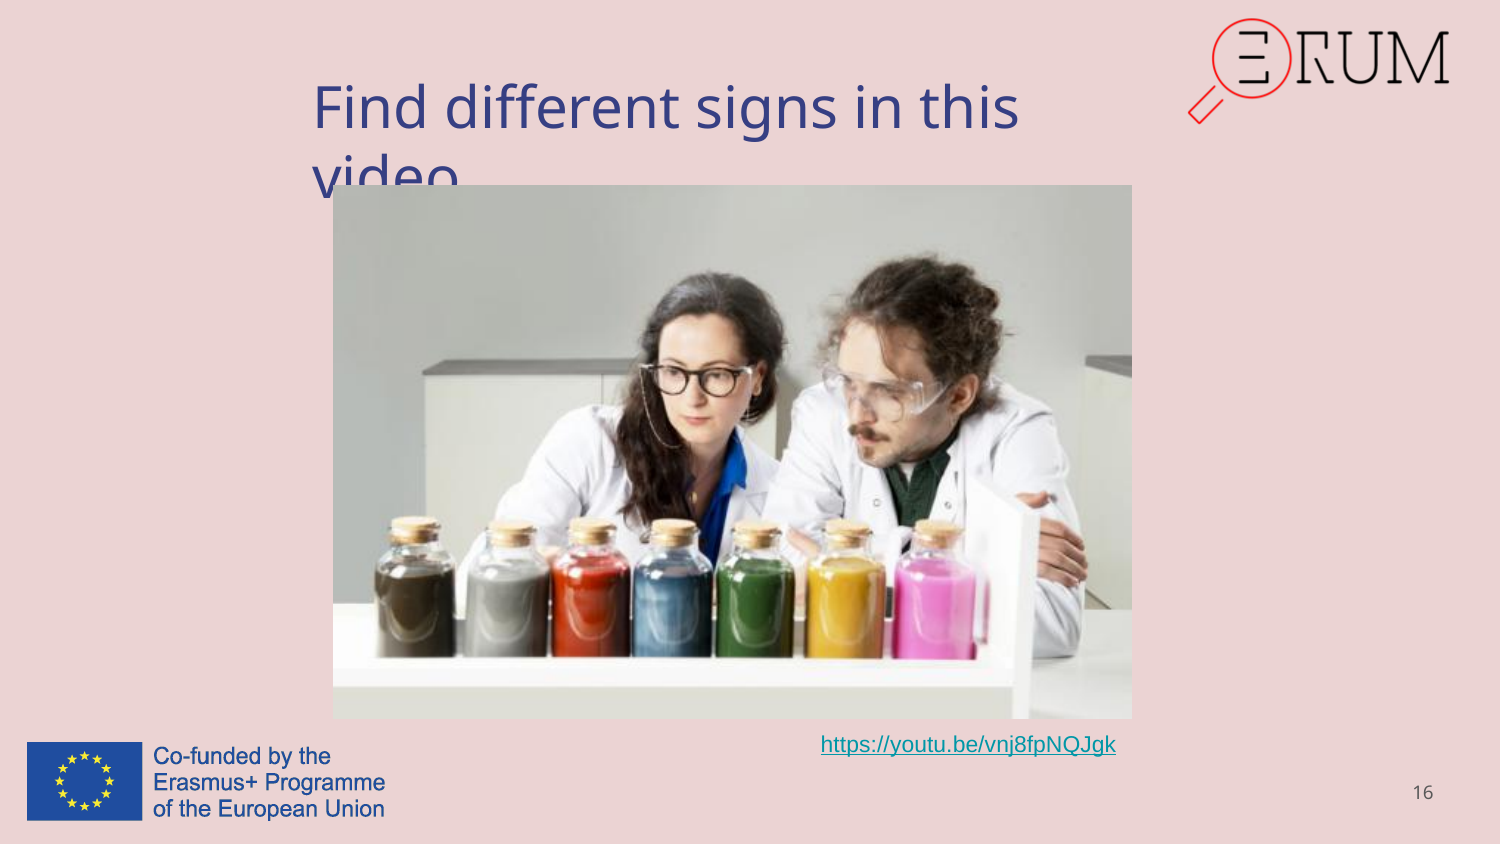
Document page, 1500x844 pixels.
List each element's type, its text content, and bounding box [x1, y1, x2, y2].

title Find different signs in this video [297, 55, 1167, 150]
picture [27, 742, 385, 821]
picture [333, 185, 1133, 719]
text_box https://youtu.be/vnj8fpNQJgk [805, 726, 1132, 800]
picture [1136, 0, 1500, 137]
slide_number 16 [1358, 761, 1449, 826]
